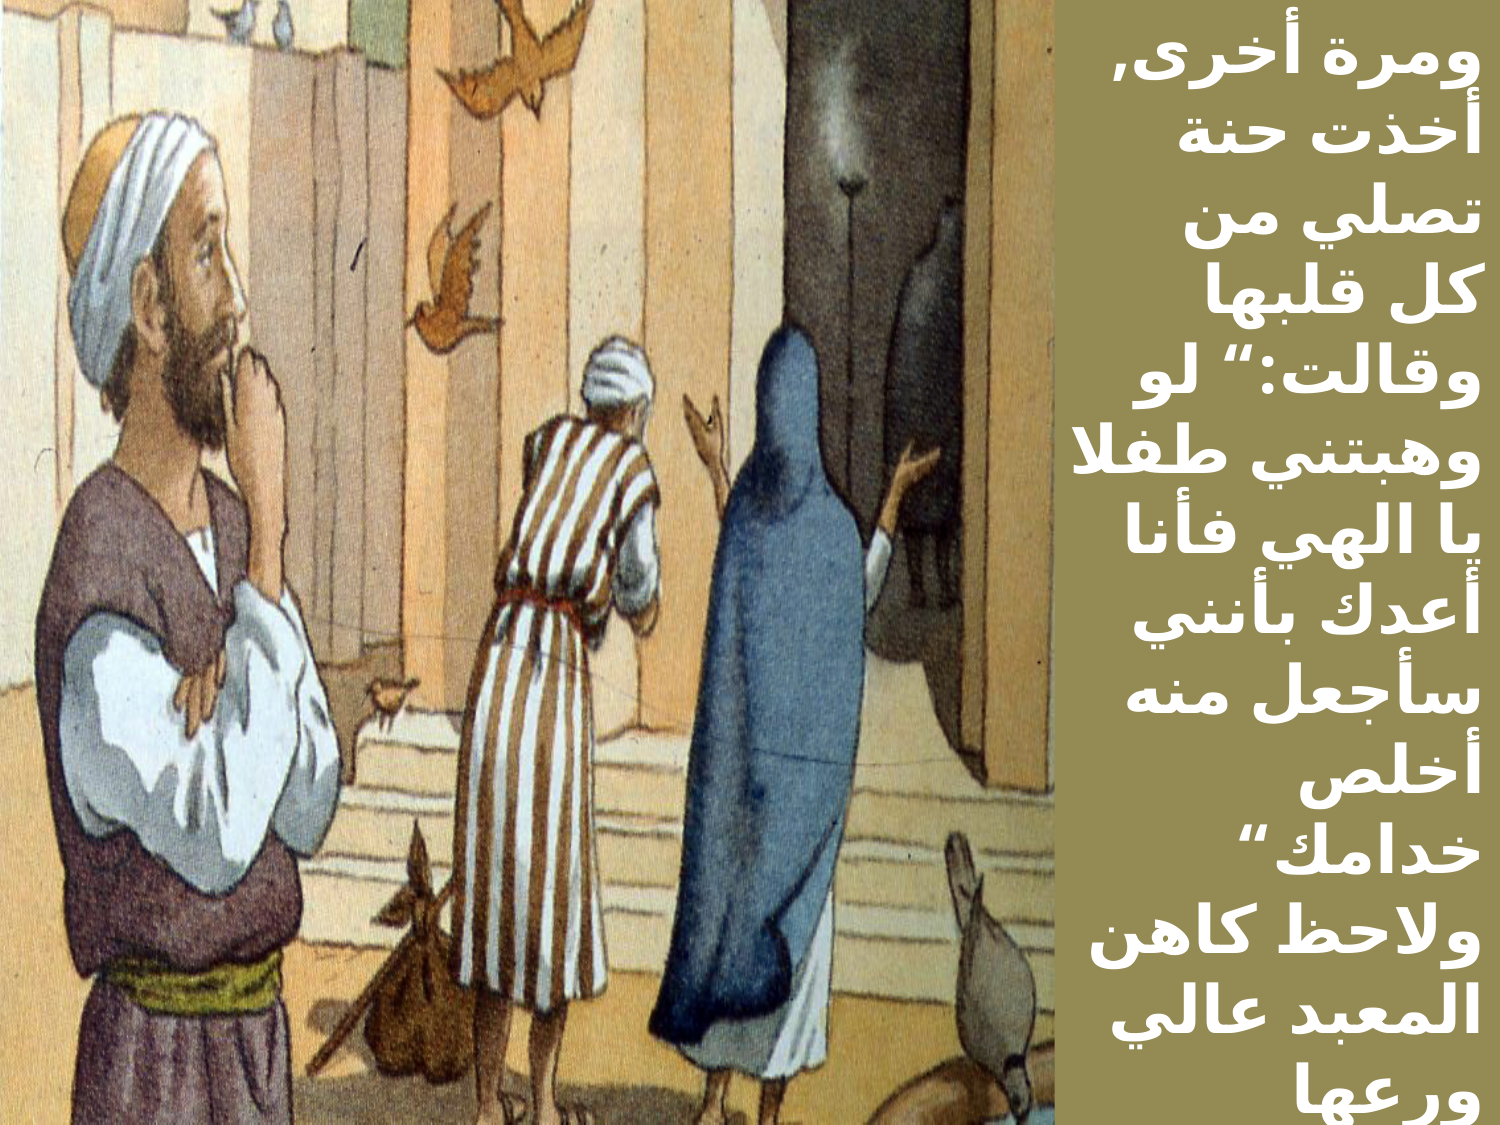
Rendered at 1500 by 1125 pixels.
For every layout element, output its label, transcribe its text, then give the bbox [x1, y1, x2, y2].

picture [0, 0, 1055, 1125]
text_box ومرة أخرى, أخذت حنة تصلي من كل قلبها وقالت:“ لو وهبتني طفلا يا الهي فأنا أعدك بأنني سأجعل منه أخلص خدامك“ ولاحظ كاهن المعبد عالي ورعها وايمانها, فباركها. وحين غادرت حنة المعبد شعرت براحة كبيرة وخف حزنها [1056, 0, 1500, 1125]
